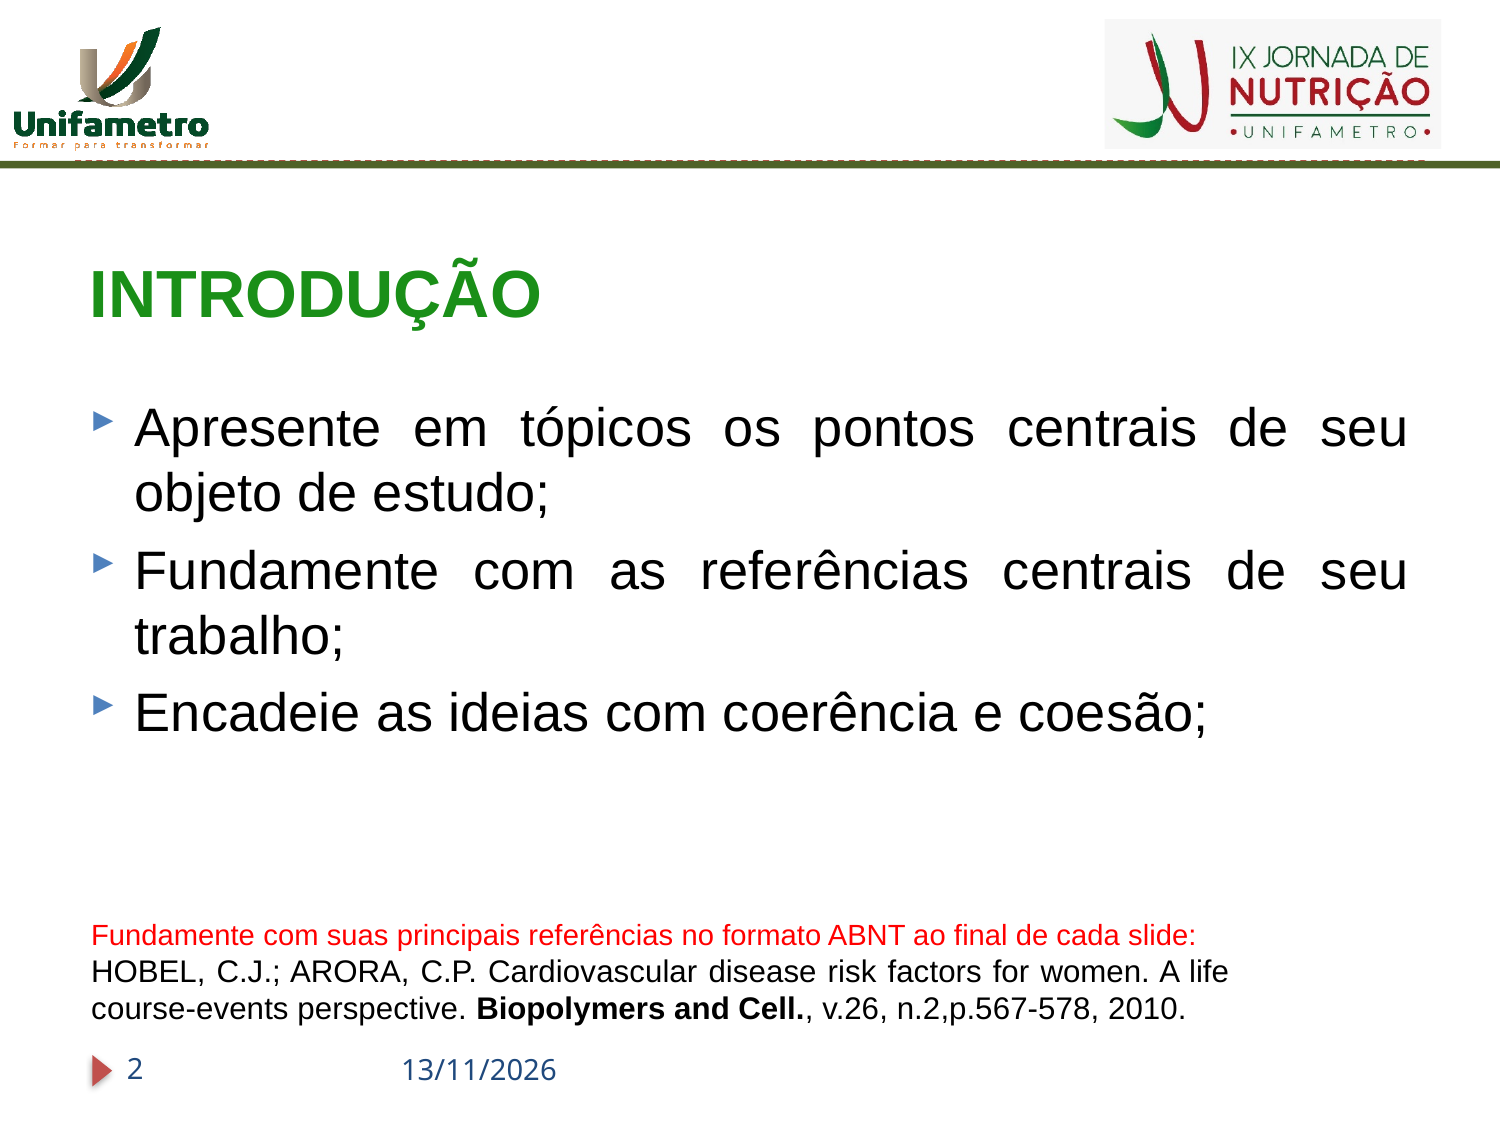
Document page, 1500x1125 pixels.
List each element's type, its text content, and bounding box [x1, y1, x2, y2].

title INTRODUÇÃO [75, 175, 1425, 339]
slide_number 2 [112, 1042, 243, 1103]
list Apresente em tópicos os pontos centrais de seu objeto de estudo; Fundamente com as referências centrais de seu trabalho; Encadeie as ideias com coerência e coesão; [75, 385, 1425, 953]
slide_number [386, 1043, 585, 1104]
picture [1104, 18, 1442, 150]
text_box Fundamente com suas principais referências no formato ABNT ao final de cada slide: HOBEL, C.J.; ARORA, C.P. Cardiovascular disease risk factors for women. A life course-events perspective. Biopolymers and Cell., v.26, n.2,p.567-578, 2010. [76, 908, 1247, 1034]
picture [9, 22, 215, 151]
